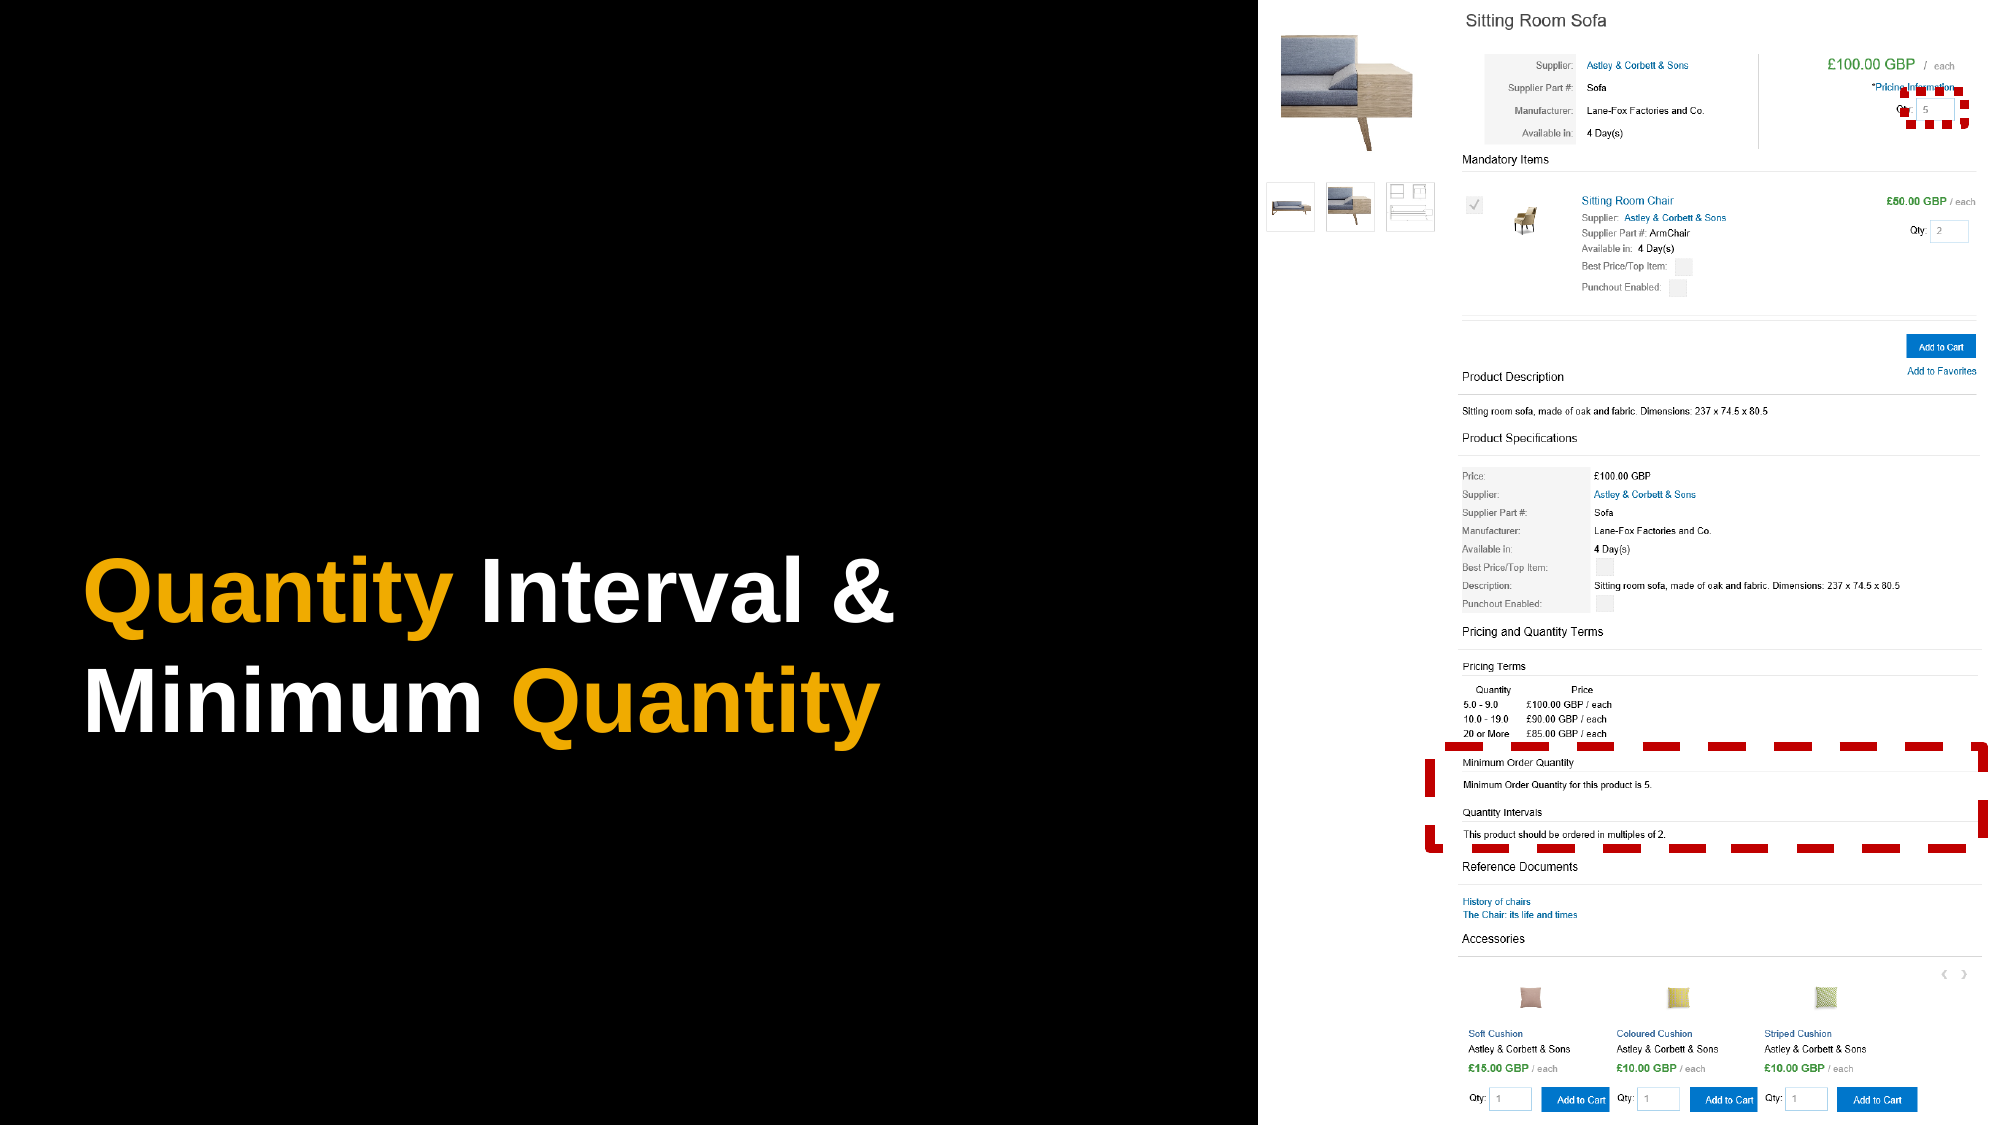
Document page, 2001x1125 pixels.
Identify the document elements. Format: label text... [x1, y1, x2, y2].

title Quantity Interval & Minimum Quantity [82, 506, 1252, 776]
picture [1257, 0, 2001, 1125]
